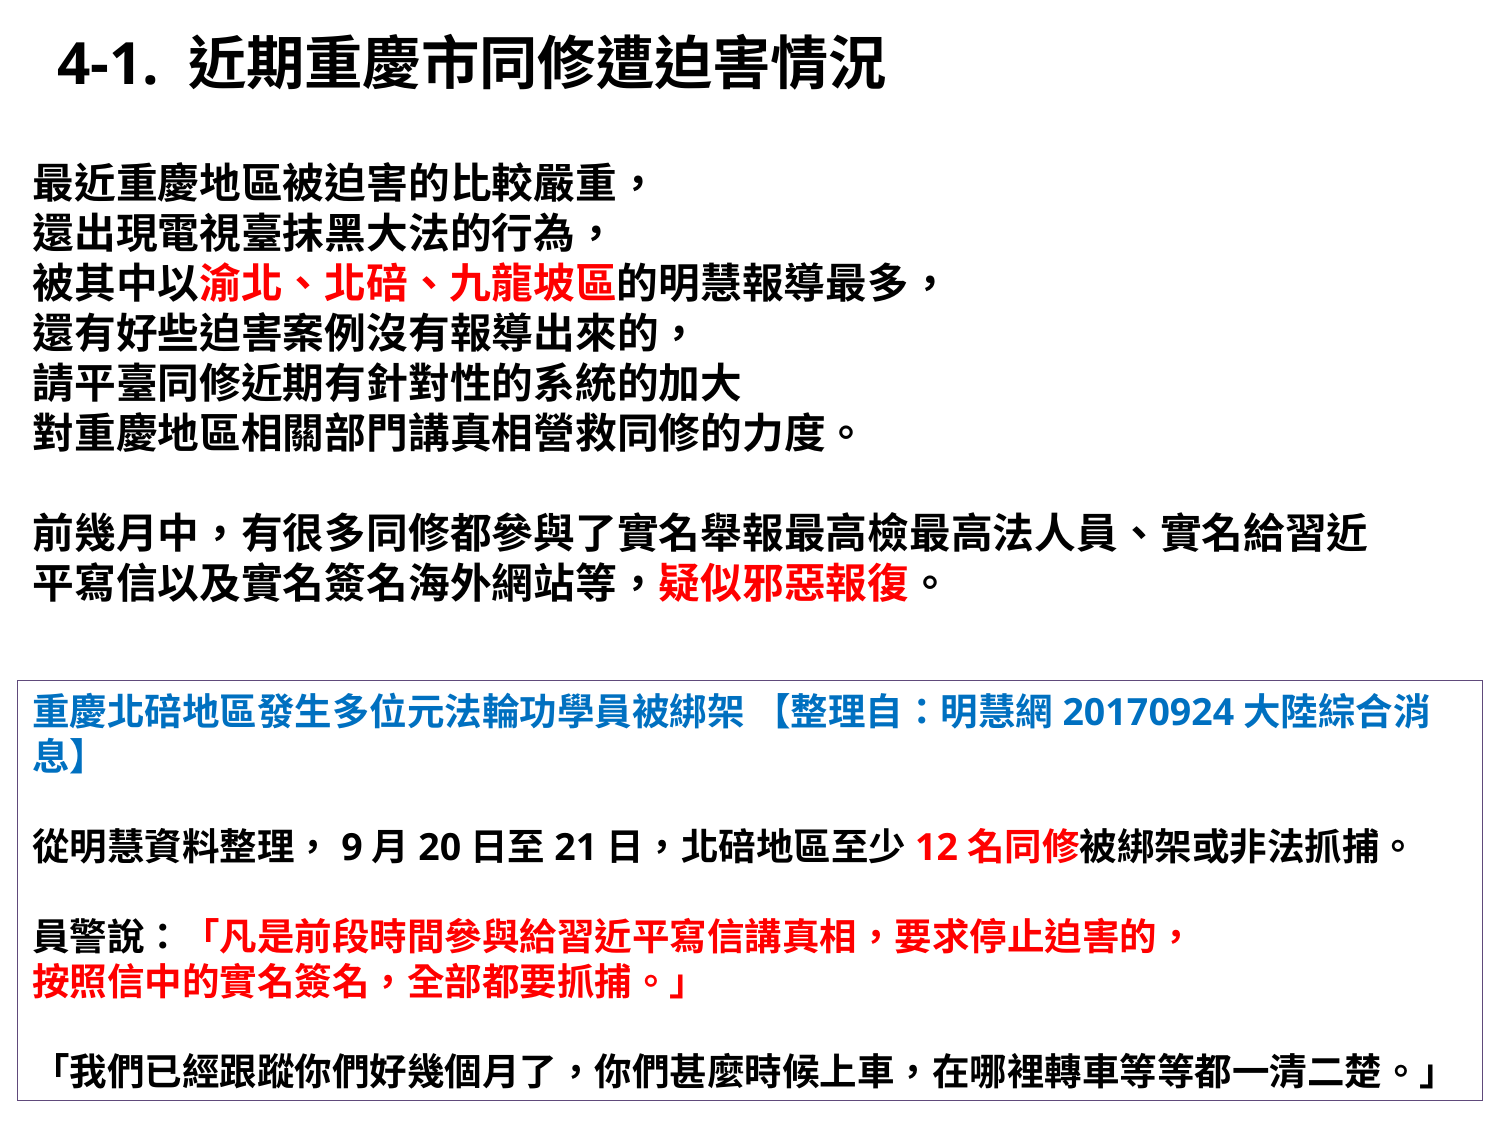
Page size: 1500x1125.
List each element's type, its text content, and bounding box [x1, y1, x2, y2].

text_box 最近重慶地區被迫害的比較嚴重， 還出現電視臺抹黑大法的行為， 被其中以渝北、北碚、九龍坡區的明慧報導最多， 還有好些迫害案例沒有報導出來的， 請平臺同修近期有針對性的系統的加大 對重慶地區相關部門講真相營救同修的力度。 前幾月中，有很多同修都參與了實名舉報最高檢最高法人員、實名給習近平寫信以及實名簽名海外網站等，疑似邪惡報復。 [17, 149, 1388, 614]
text_box 重慶北碚地區發生多位元法輪功學員被綁架 【整理自：明慧網20170924大陸綜合消息】 從明慧資料整理，9月20日至21日，北碚地區至少12名同修被綁架或非法抓捕。 員警說：「凡是前段時間參與給習近平寫信講真相，要求停止迫害的， 按照信中的實名簽名，全部都要抓捕。」 「我們已經跟蹤你們好幾個月了，你們甚麼時候上車，在哪裡轉車等等都一清二楚。」 [17, 680, 1483, 1101]
text_box 4-1. 近期重慶市同修遭迫害情況 [42, 19, 903, 104]
